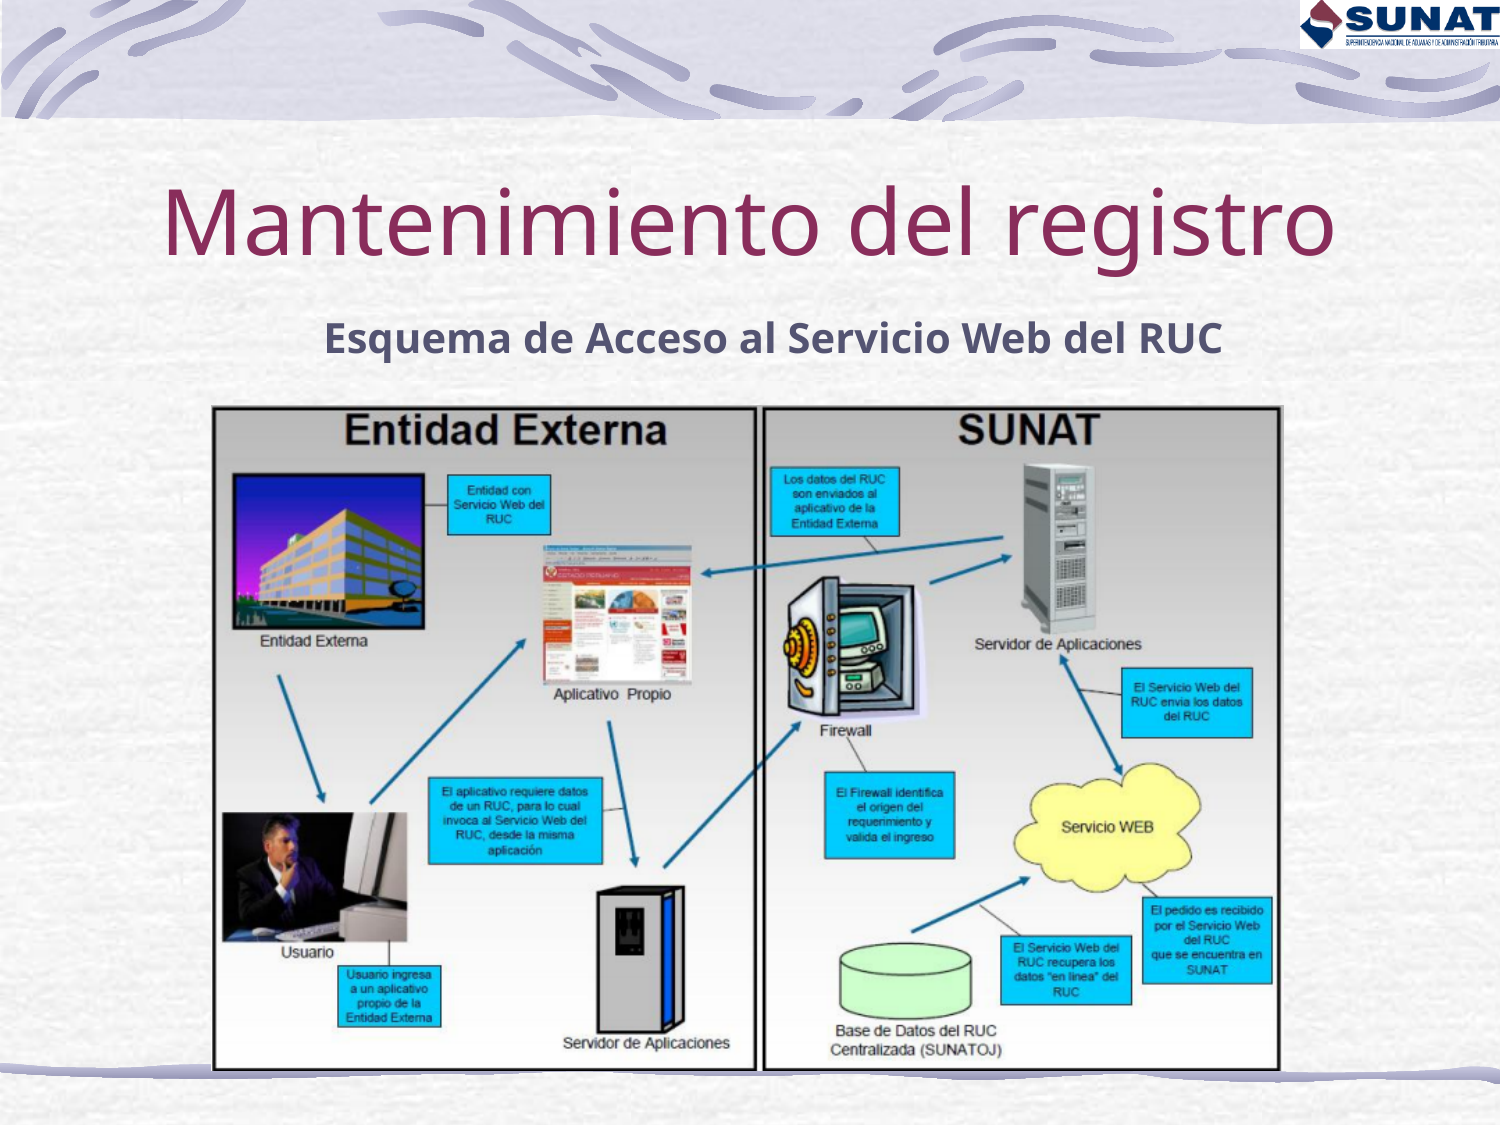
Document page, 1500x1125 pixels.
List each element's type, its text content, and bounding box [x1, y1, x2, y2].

title Mantenimiento del registro [112, 124, 1388, 313]
text_box Esquema de Acceso al Servicio Web del RUC [128, 304, 1418, 370]
picture [1300, 0, 1500, 49]
picture [0, 0, 1500, 1125]
